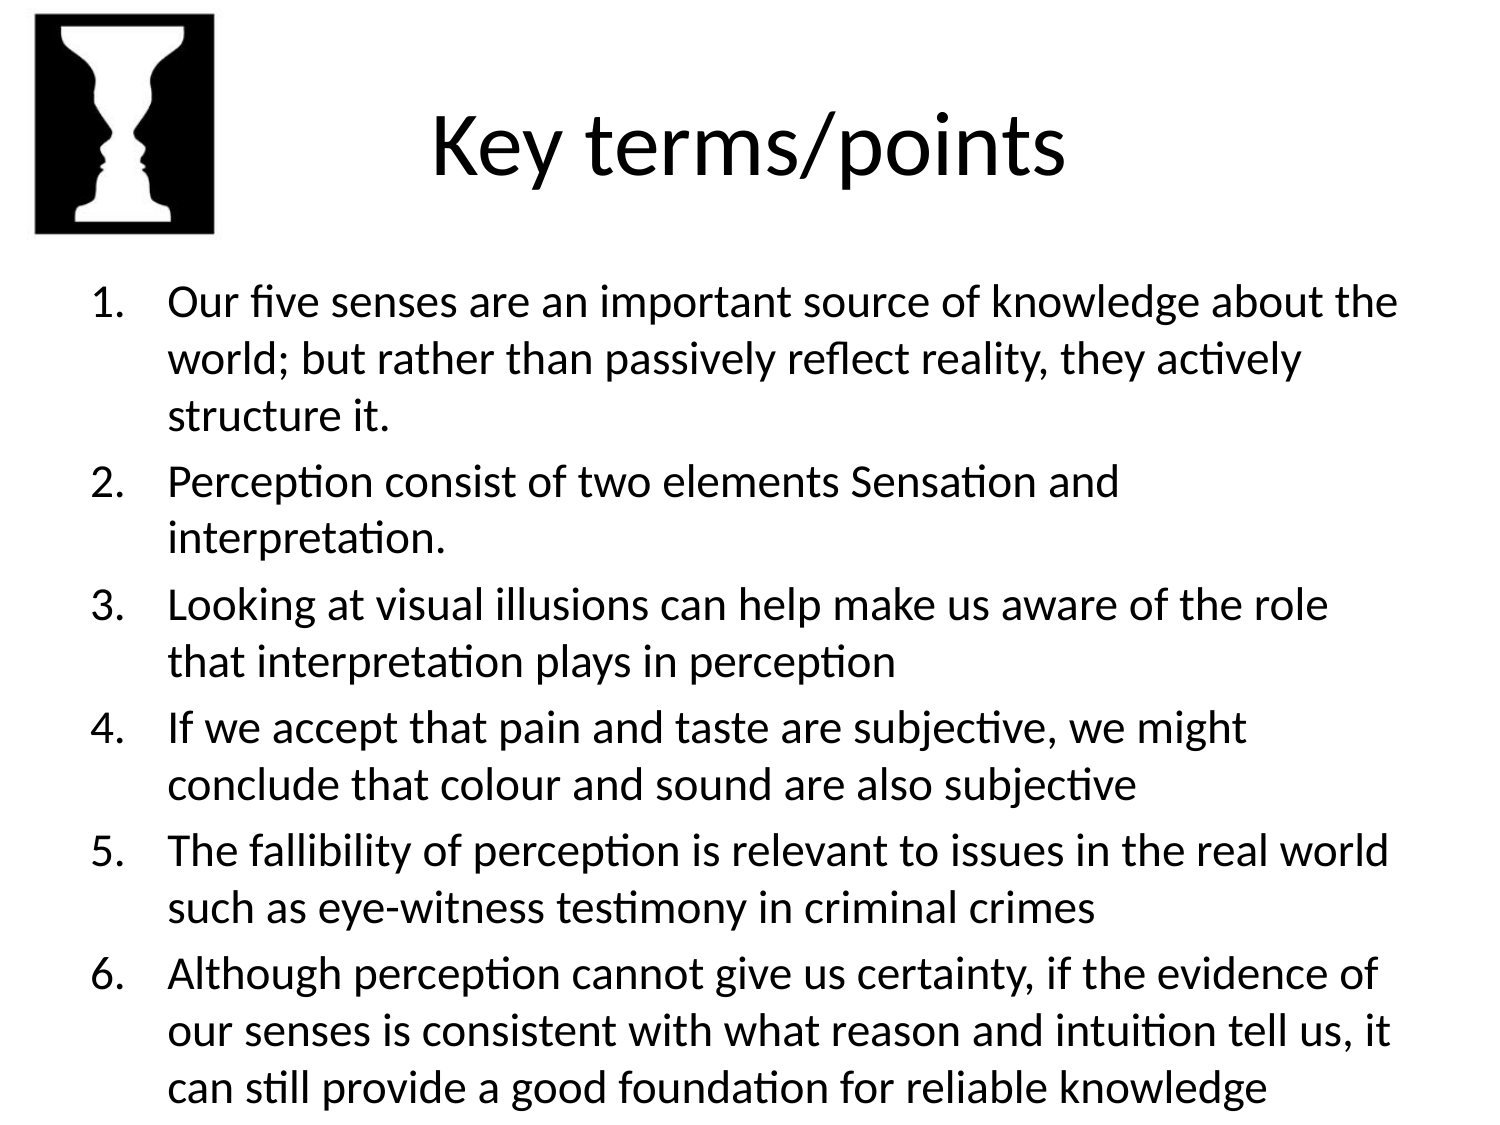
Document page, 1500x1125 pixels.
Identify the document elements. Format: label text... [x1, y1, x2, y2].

title Key terms/points [75, 45, 1425, 233]
list Our five senses are an important source of knowledge about the world; but rather than passively reflect reality, they actively structure it. Perception consist of two elements Sensation and interpretation. Looking at visual illusions can help make us aware of the role that interpretation plays in perception If we accept that pain and taste are subjective, we might conclude that colour and sound are also subjective The fallibility of perception is relevant to issues in the real world such as eye-witness testimony in criminal crimes Although perception cannot give us certainty, if the evidence of our senses is consistent with what reason and intuition tell us, it can still provide a good foundation for reliable knowledge [75, 262, 1425, 1125]
picture [0, 0, 250, 250]
